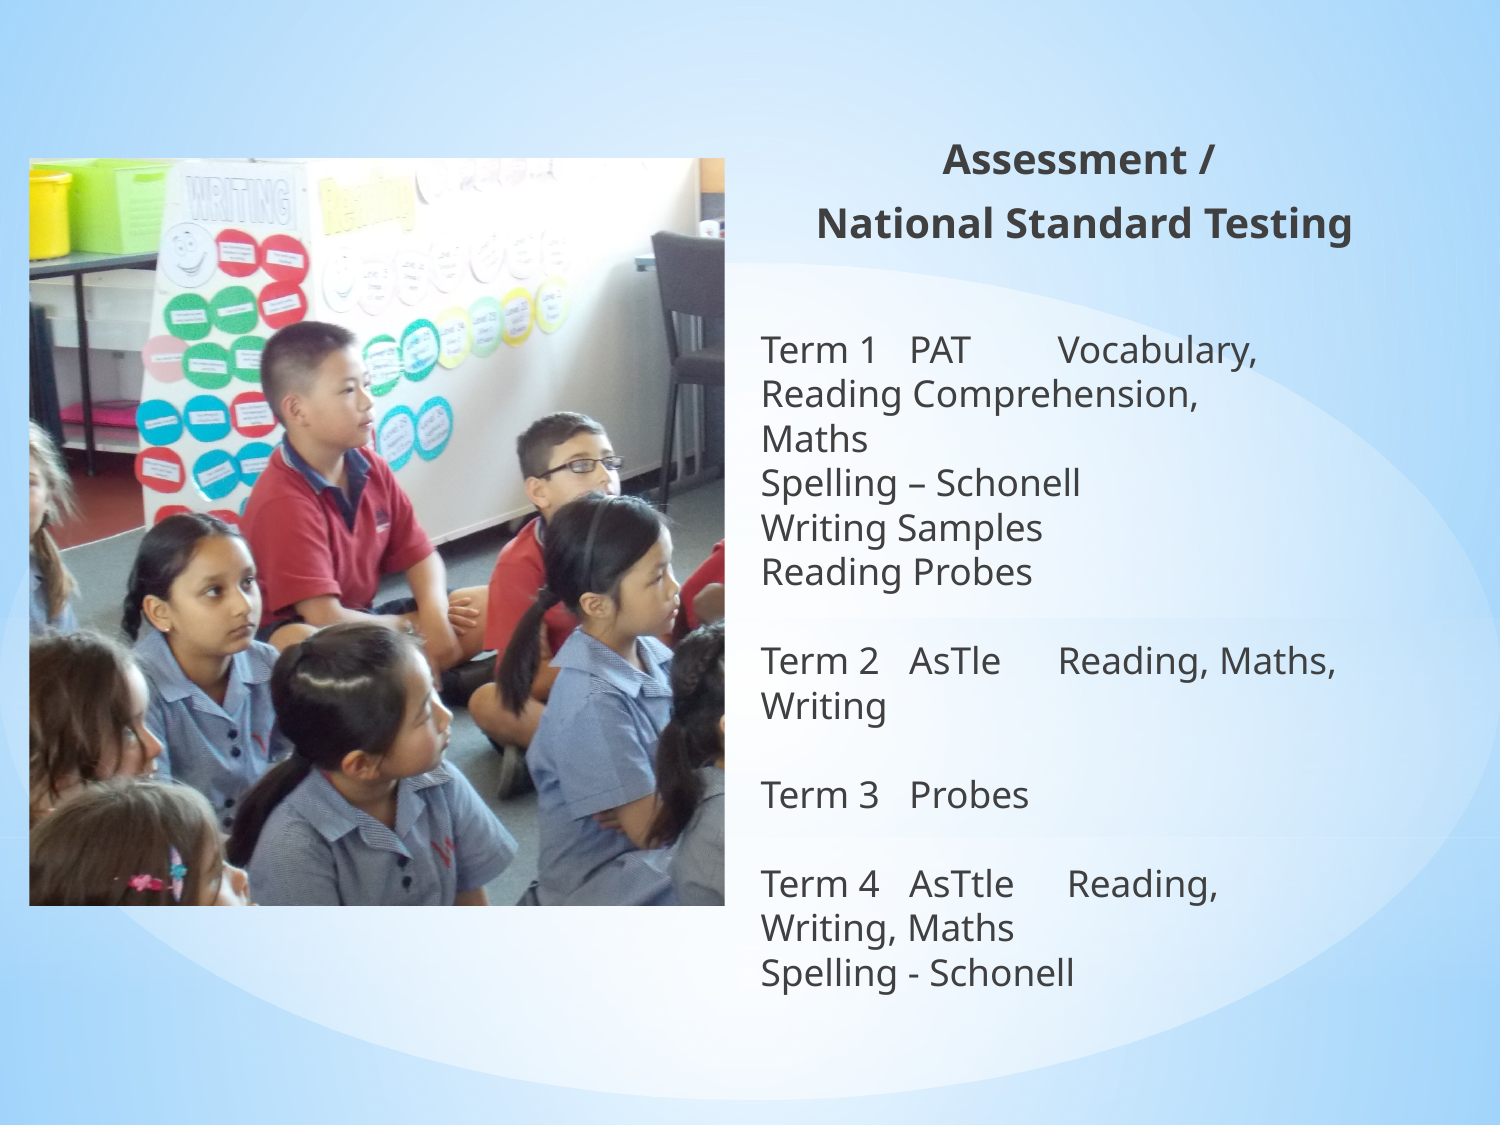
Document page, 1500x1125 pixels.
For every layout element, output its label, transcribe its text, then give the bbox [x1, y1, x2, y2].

title [123, 290, 738, 1000]
list Assessment / National Standard Testing Term 1 PAT Vocabulary, Reading Comprehension, Maths Spelling – Schonell Writing Samples Reading Probes Term 2 AsTle Reading, Maths, Writing Term 3 Probes Term 4 AsTtle Reading, Writing, Maths Spelling - Schonell [738, 125, 1424, 1012]
picture [29, 0, 725, 906]
